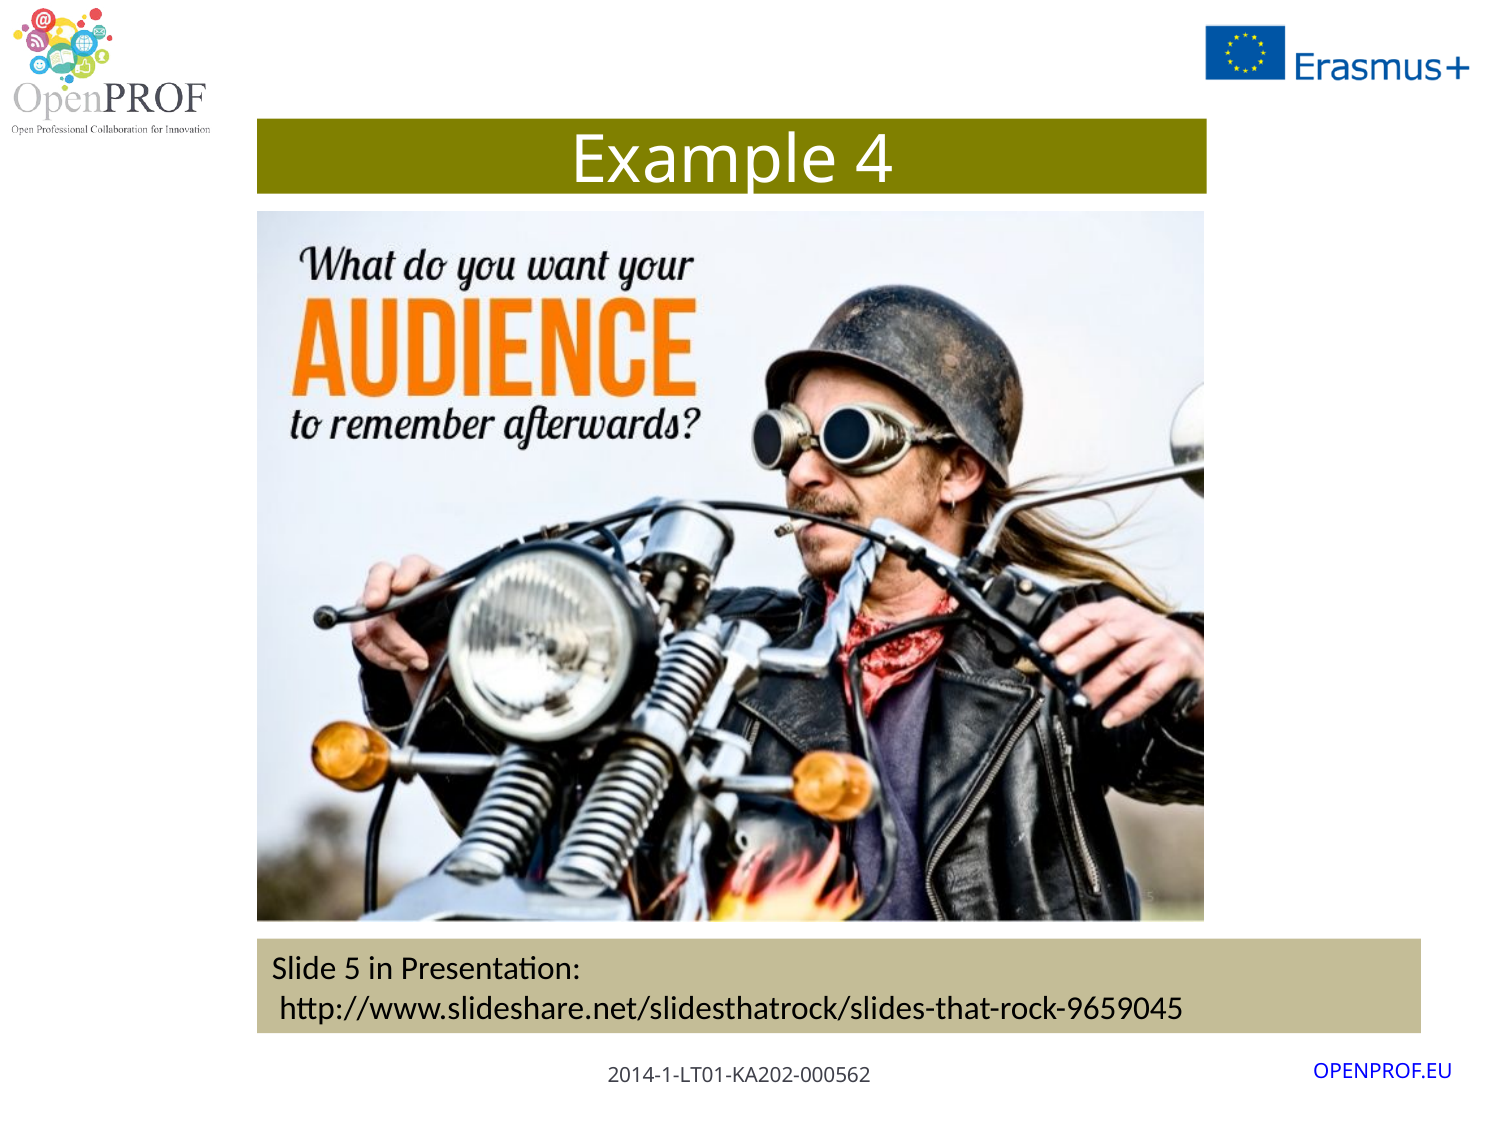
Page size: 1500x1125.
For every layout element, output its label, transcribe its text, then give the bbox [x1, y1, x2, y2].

picture [1202, 24, 1471, 84]
title Example 4 [257, 118, 1207, 194]
picture [0, 0, 212, 143]
text_box Slide 5 in Presentation: http://www.slideshare.net/slidesthatrock/slides-that-rock-9659045 [257, 938, 1421, 1034]
picture [256, 210, 1205, 922]
